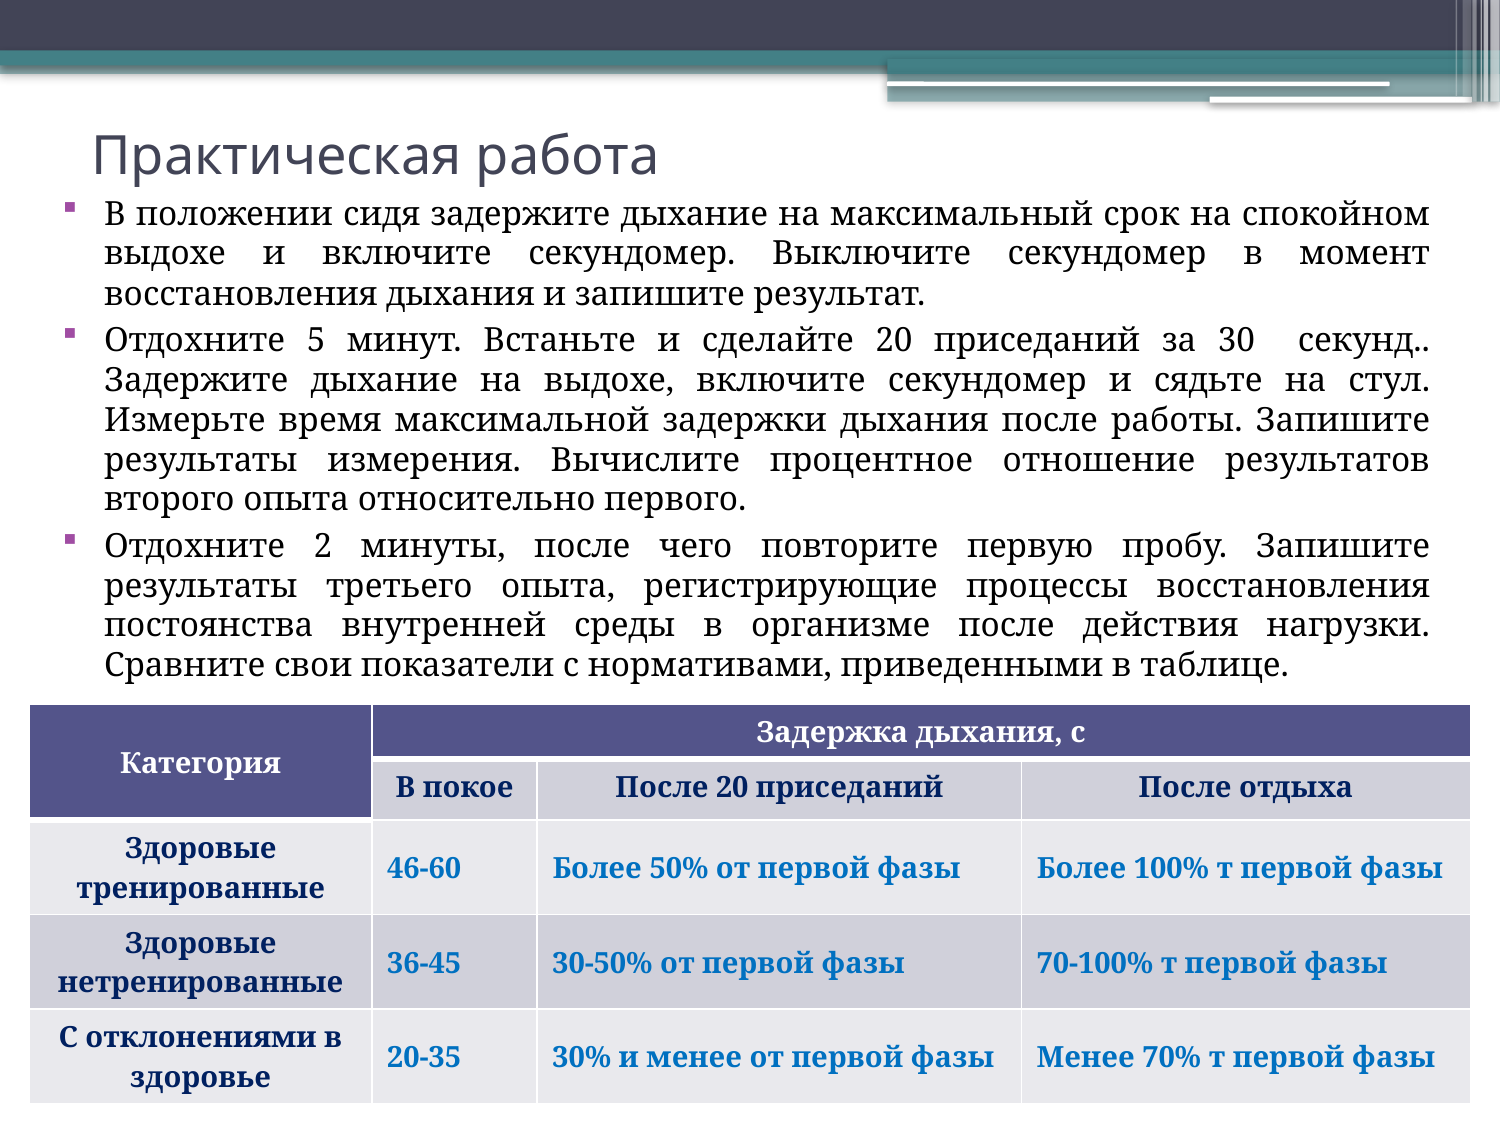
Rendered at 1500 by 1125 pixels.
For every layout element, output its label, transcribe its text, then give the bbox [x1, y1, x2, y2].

table_cell После 20 приседаний [538, 762, 1021, 819]
table_cell Здоровые нетренированные [30, 915, 371, 1008]
table_header Категория [30, 705, 371, 817]
table_cell 20-35 [373, 1010, 536, 1103]
table_cell Здоровые тренированные [30, 823, 371, 914]
table_cell 30-50% от первой фазы [538, 915, 1021, 1008]
table_cell С отклонениями в здоровье [30, 1010, 371, 1103]
table_cell Более 100% т первой фазы [1022, 821, 1470, 914]
table_cell 46-60 [373, 821, 536, 914]
table_cell После отдыха [1022, 762, 1470, 819]
table_header Задержка дыхания, с [373, 705, 1470, 756]
table_cell В покое [373, 762, 536, 819]
table_cell Более 50% от первой фазы [538, 821, 1021, 914]
table_cell 36-45 [373, 915, 536, 1008]
title Практическая работа [76, 113, 1343, 184]
list В положении сидя задержите дыхание на максимальный срок на спокойном выдохе и включите секундомер. Выключите секундомер в момент восстановления дыхания и запишите результат. Отдохните 5 минут. Встаньте и сделайте 20 приседаний за 30 секунд.. Задержите дыхание на выдохе, включите секундомер и сядьте на стул. Измерьте время максимальной задержки дыхания после работы. Запишите результаты измерения. Вычислите процентное отношение результатов второго опыта относительно первого. Отдохните 2 минуты, после чего повторите первую пробу. Запишите результаты третьего опыта, регистрирующие процессы восстановления постоянства внутренней среды в организме после действия нагрузки. Сравните свои показатели с нормативами, приведенными в таблице. [29, 184, 1447, 703]
table_cell 30% и менее от первой фазы [538, 1010, 1021, 1103]
table_cell 70-100% т первой фазы [1022, 915, 1470, 1008]
table_cell Менее 70% т первой фазы [1022, 1010, 1470, 1103]
